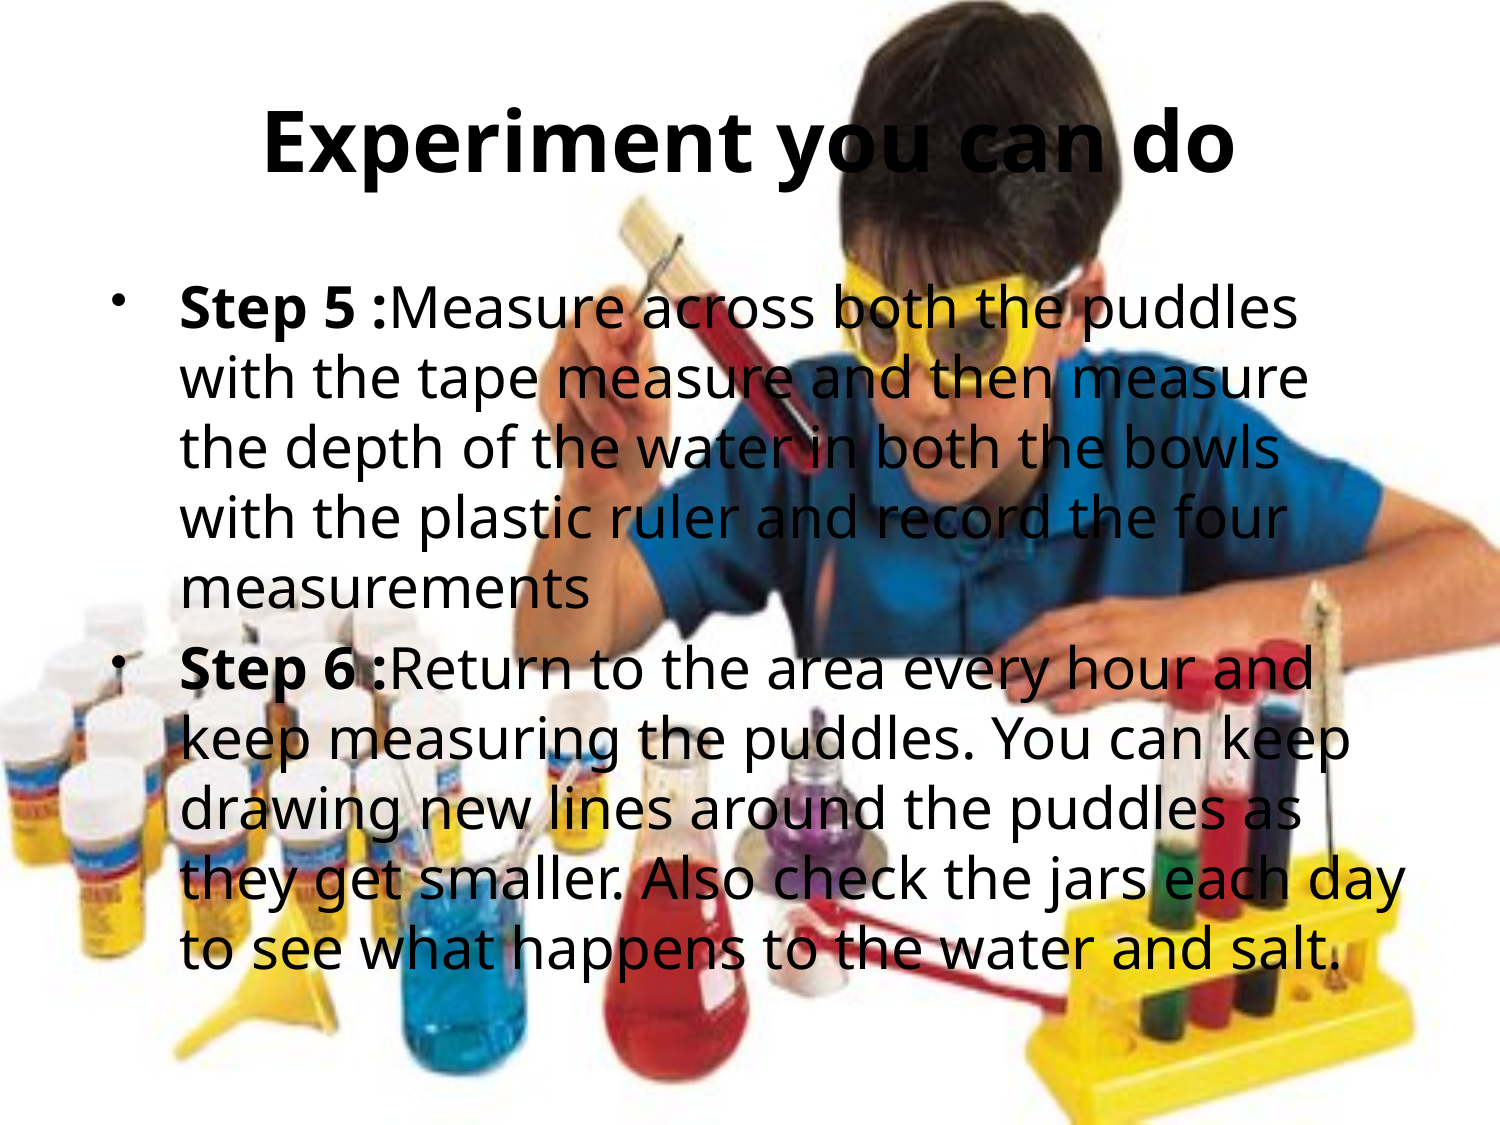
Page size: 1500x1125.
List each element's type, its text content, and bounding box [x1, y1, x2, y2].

picture [0, 0, 1500, 1125]
list Step 5 :Measure across both the puddles with the tape measure and then measure the depth of the water in both the bowls with the plastic ruler and record the four measurements Step 6 :Return to the area every hour and keep measuring the puddles. You can keep drawing new lines around the puddles as they get smaller. Also check the jars each day to see what happens to the water and salt. [75, 262, 1425, 1035]
title Experiment you can do [75, 45, 1425, 233]
